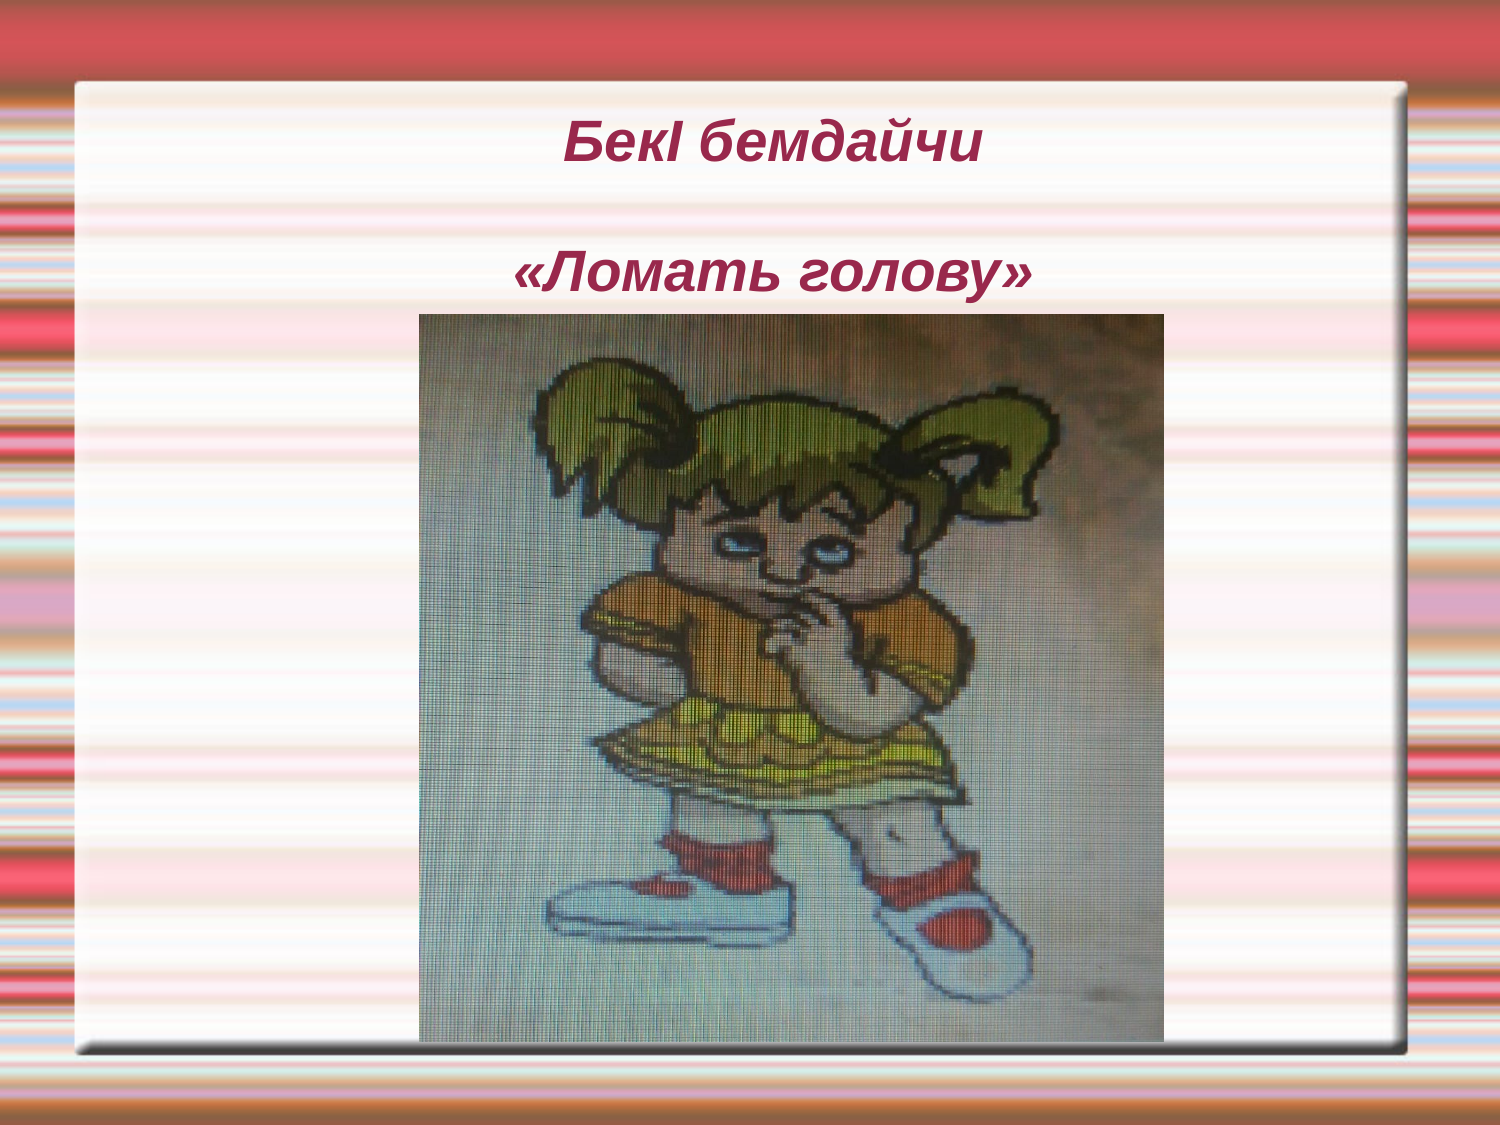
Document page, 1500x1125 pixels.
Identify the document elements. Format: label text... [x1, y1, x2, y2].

title БекI бемдайчи «Ломать голову» [133, 89, 1415, 278]
picture [0, 0, 1500, 1125]
